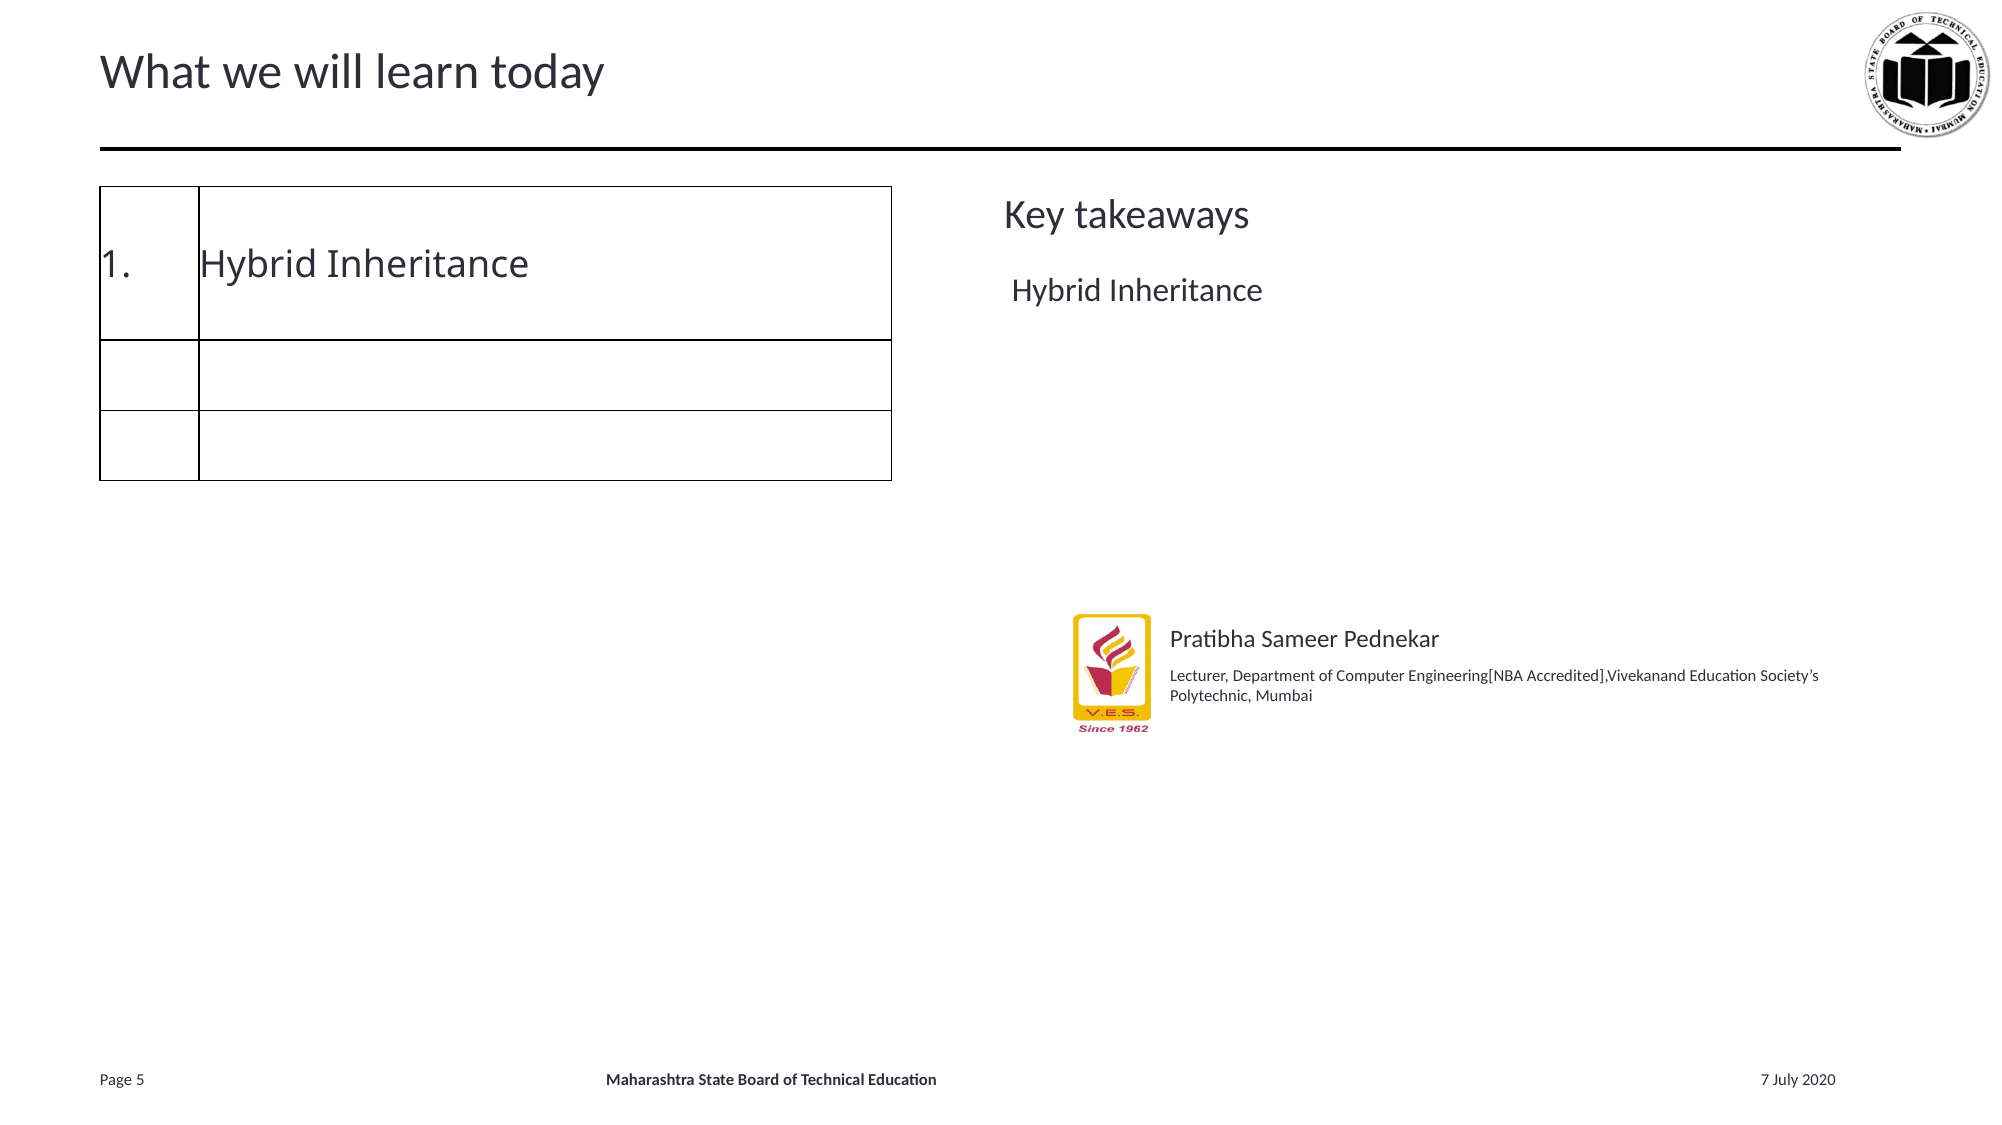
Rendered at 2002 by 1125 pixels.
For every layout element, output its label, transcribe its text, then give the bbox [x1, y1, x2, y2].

table_header 1. [101, 187, 198, 339]
picture [1852, 0, 2001, 149]
list Hybrid Inheritance [1004, 268, 1901, 533]
table_cell [200, 341, 891, 410]
list Pratibha Sameer Pednekar [1170, 625, 1677, 655]
table_cell [101, 341, 198, 410]
title What we will learn today [100, 48, 1901, 146]
table_header Hybrid Inheritance [200, 187, 891, 339]
list Lecturer, Department of Computer Engineering[NBA Accredited],Vivekanand Education Society’s Polytechnic, Mumbai [1170, 665, 1866, 695]
table_cell [200, 411, 891, 480]
list Key takeaways [1004, 186, 1901, 248]
table_cell [101, 411, 198, 480]
picture [1073, 614, 1151, 732]
